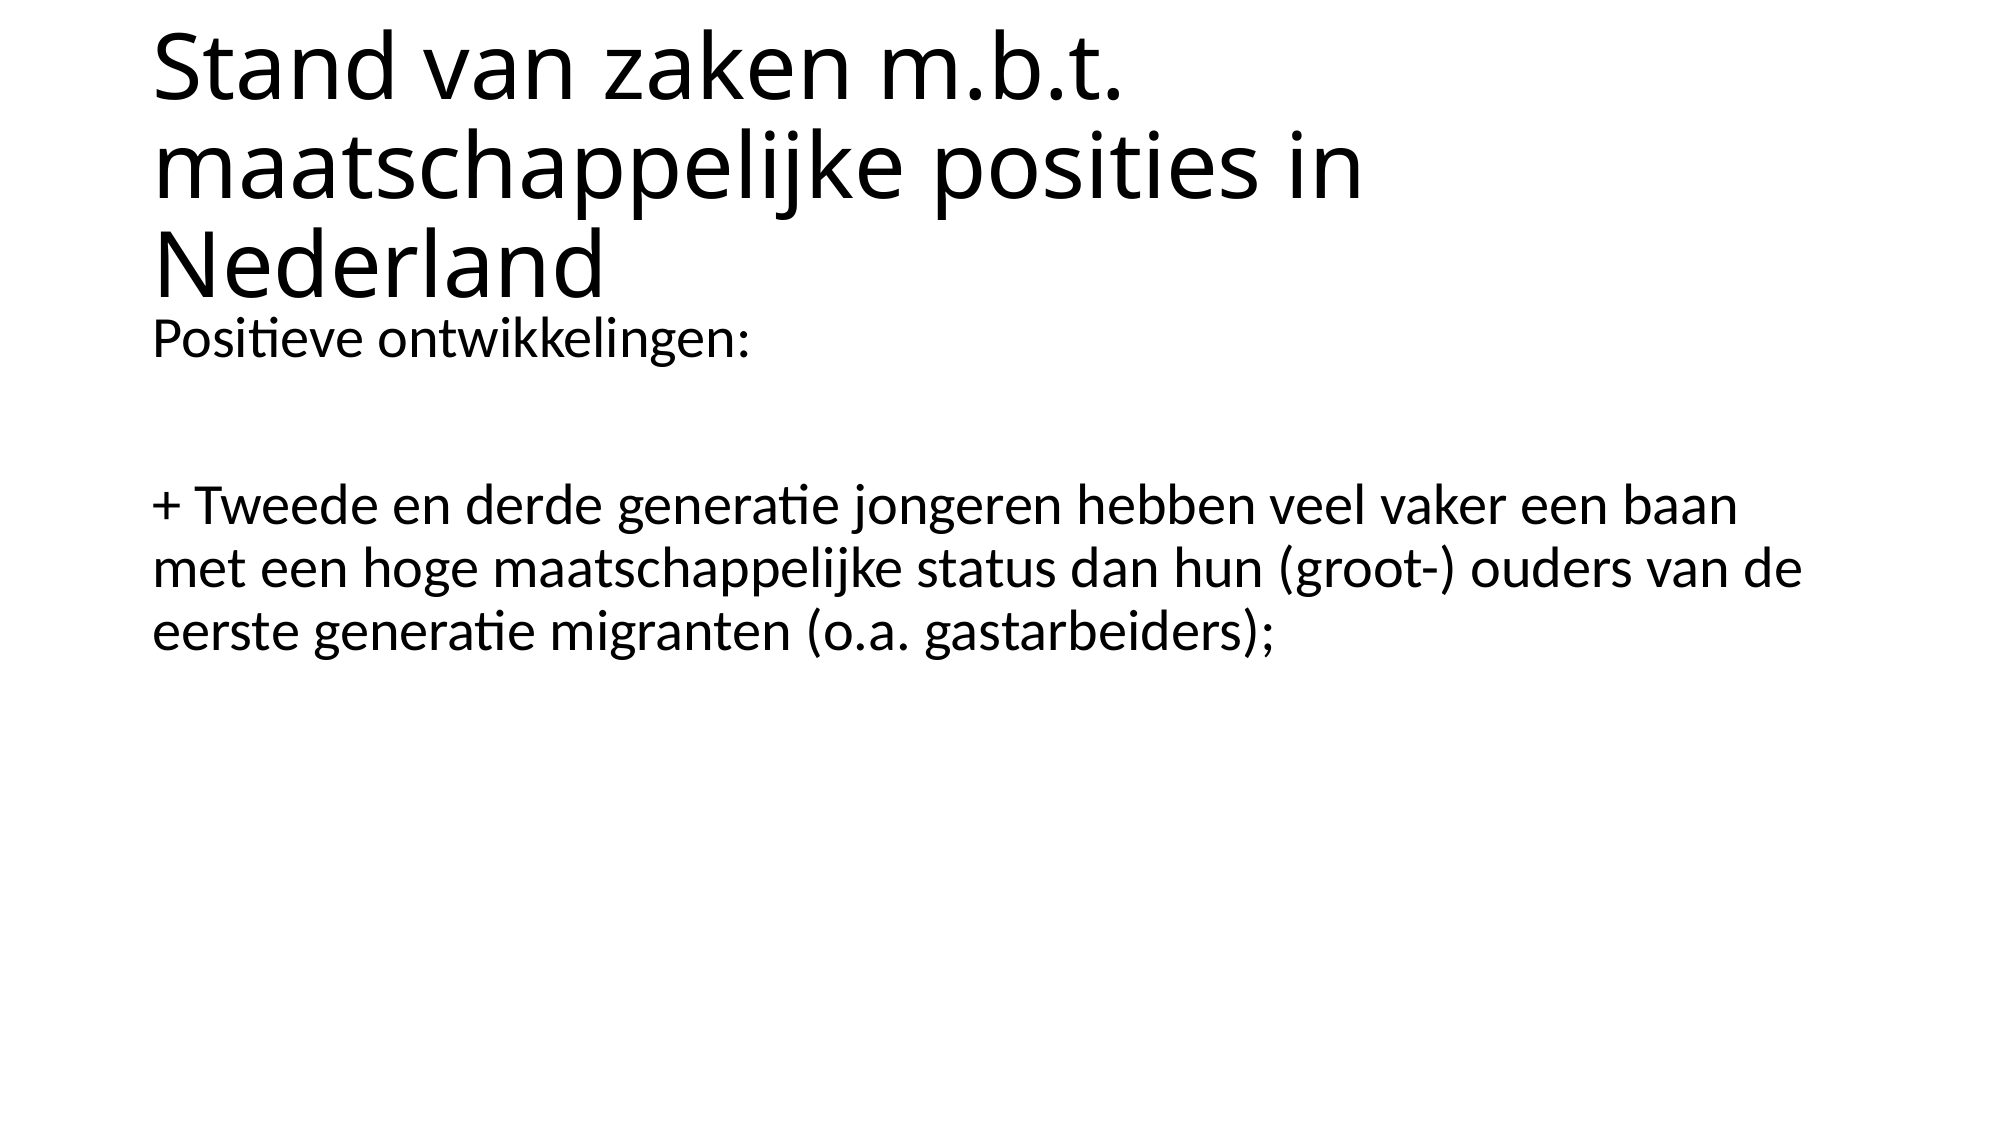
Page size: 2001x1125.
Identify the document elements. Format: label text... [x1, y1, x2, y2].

list Positieve ontwikkelingen: + Tweede en derde generatie jongeren hebben veel vaker een baan met een hoge maatschappelijke status dan hun (groot-) ouders van de eerste generatie migranten (o.a. gastarbeiders); [137, 299, 1863, 1014]
title Stand van zaken m.b.t. maatschappelijke posities in Nederland [137, 59, 1863, 278]
